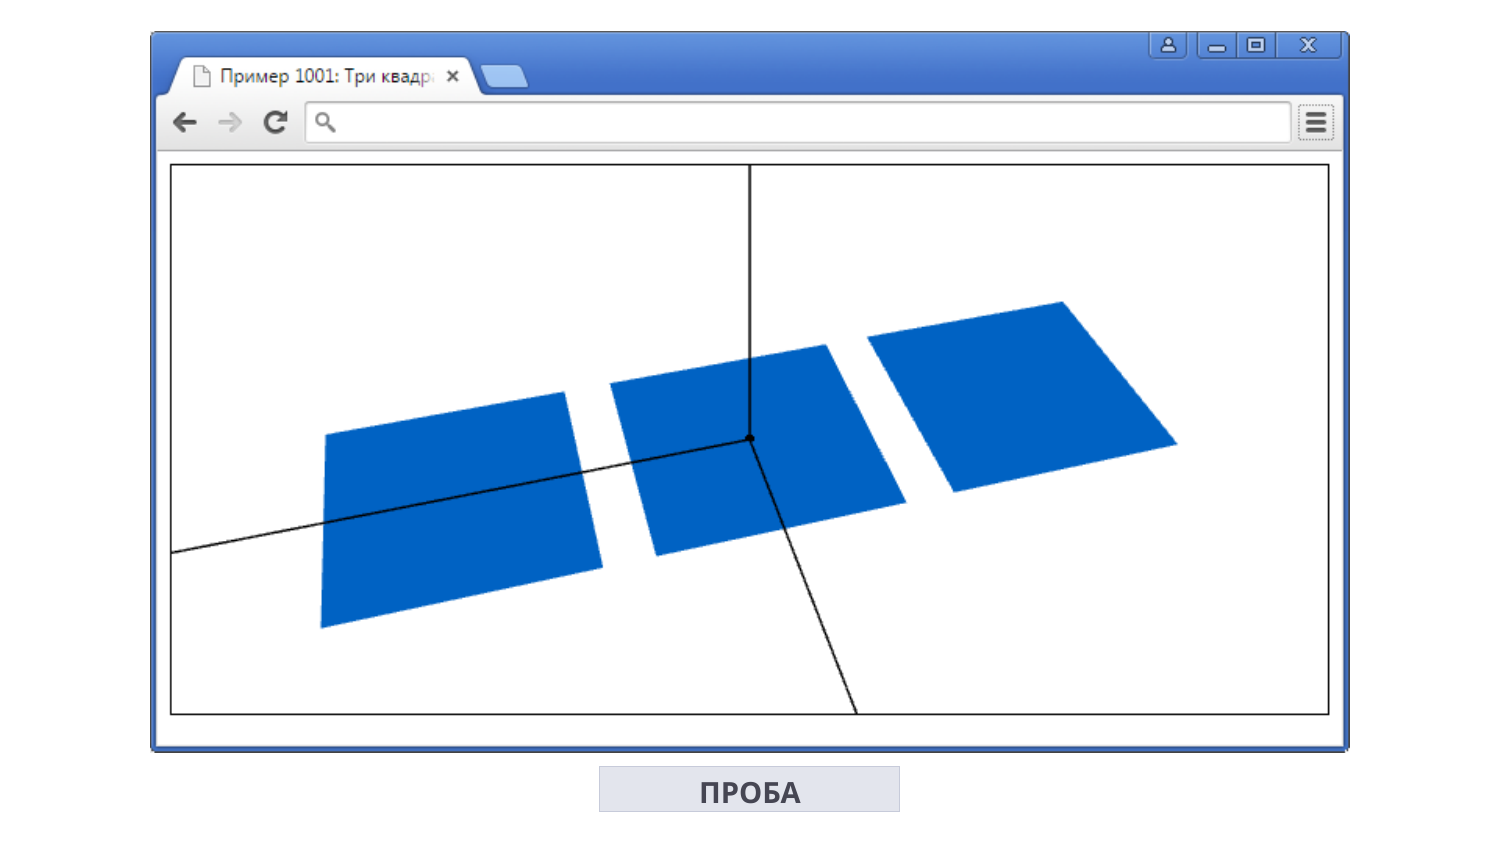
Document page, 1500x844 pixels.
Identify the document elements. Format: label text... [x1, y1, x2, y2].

text_box ПРОБА [599, 766, 900, 812]
picture [149, 31, 1351, 753]
